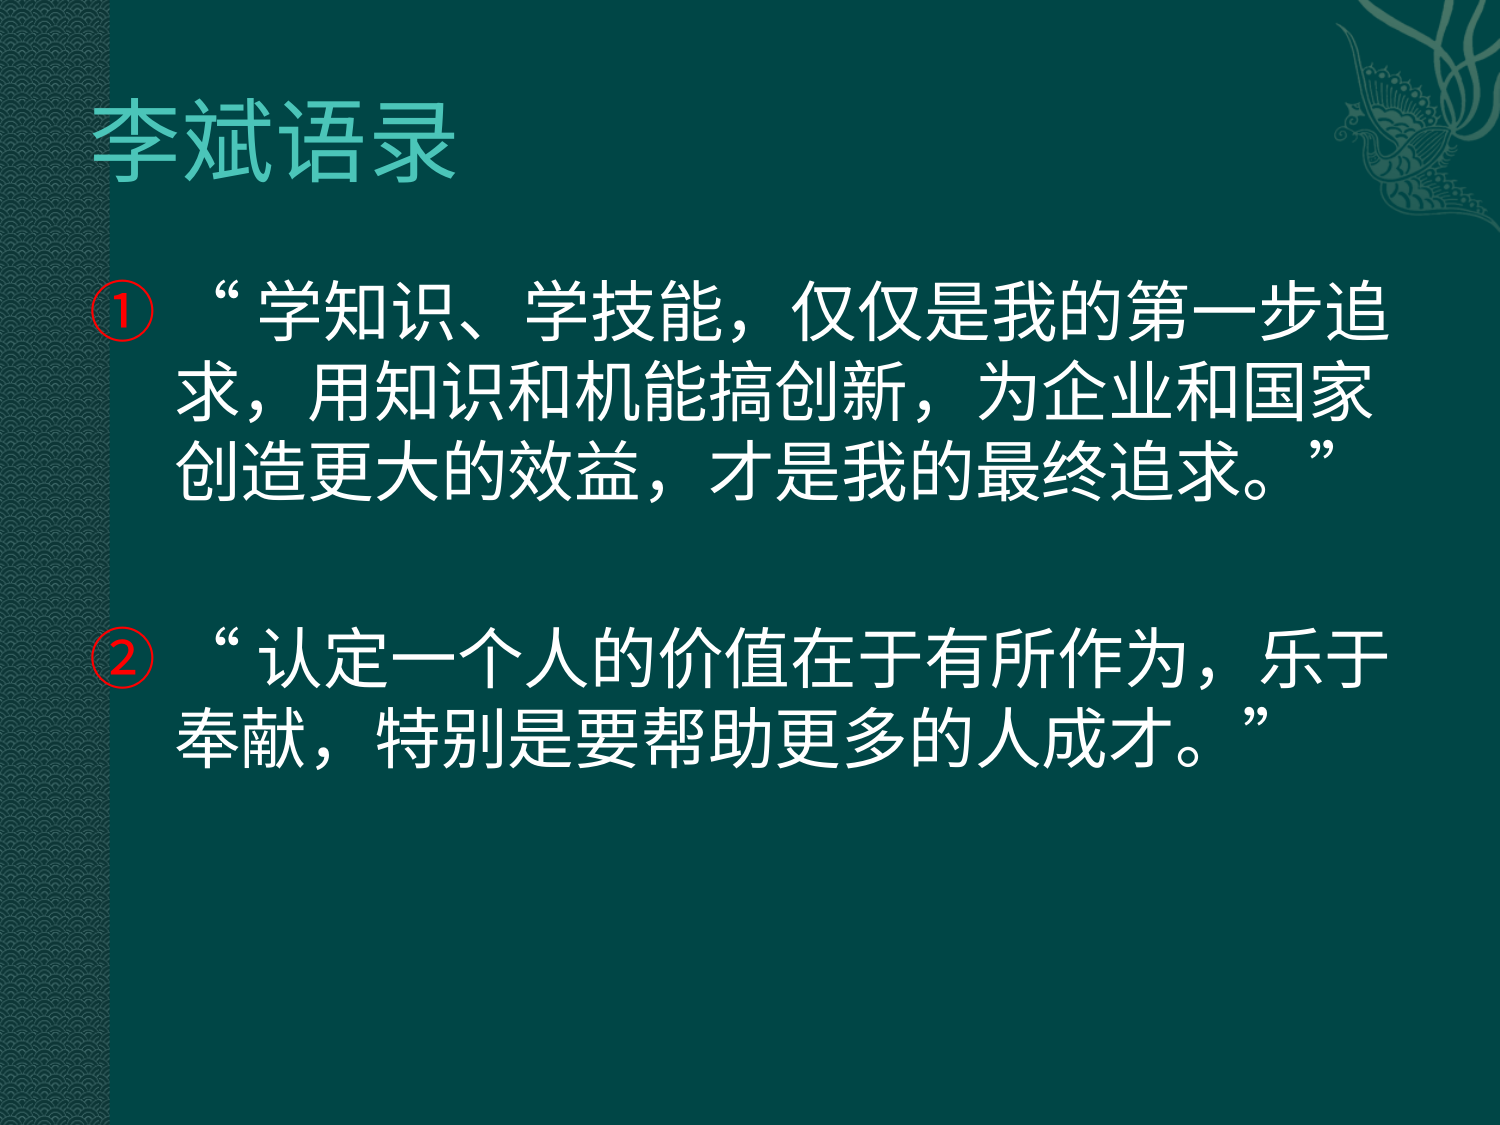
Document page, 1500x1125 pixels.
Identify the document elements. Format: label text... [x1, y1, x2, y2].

picture [0, 0, 110, 1125]
list “学知识、学技能，仅仅是我的第一步追求，用知识和机能搞创新，为企业和国家创造更大的效益，才是我的最终追求。” “认定一个人的价值在于有所作为，乐于奉献，特别是要帮助更多的人成才。” [75, 262, 1425, 1005]
title 李斌语录 [75, 45, 1351, 233]
